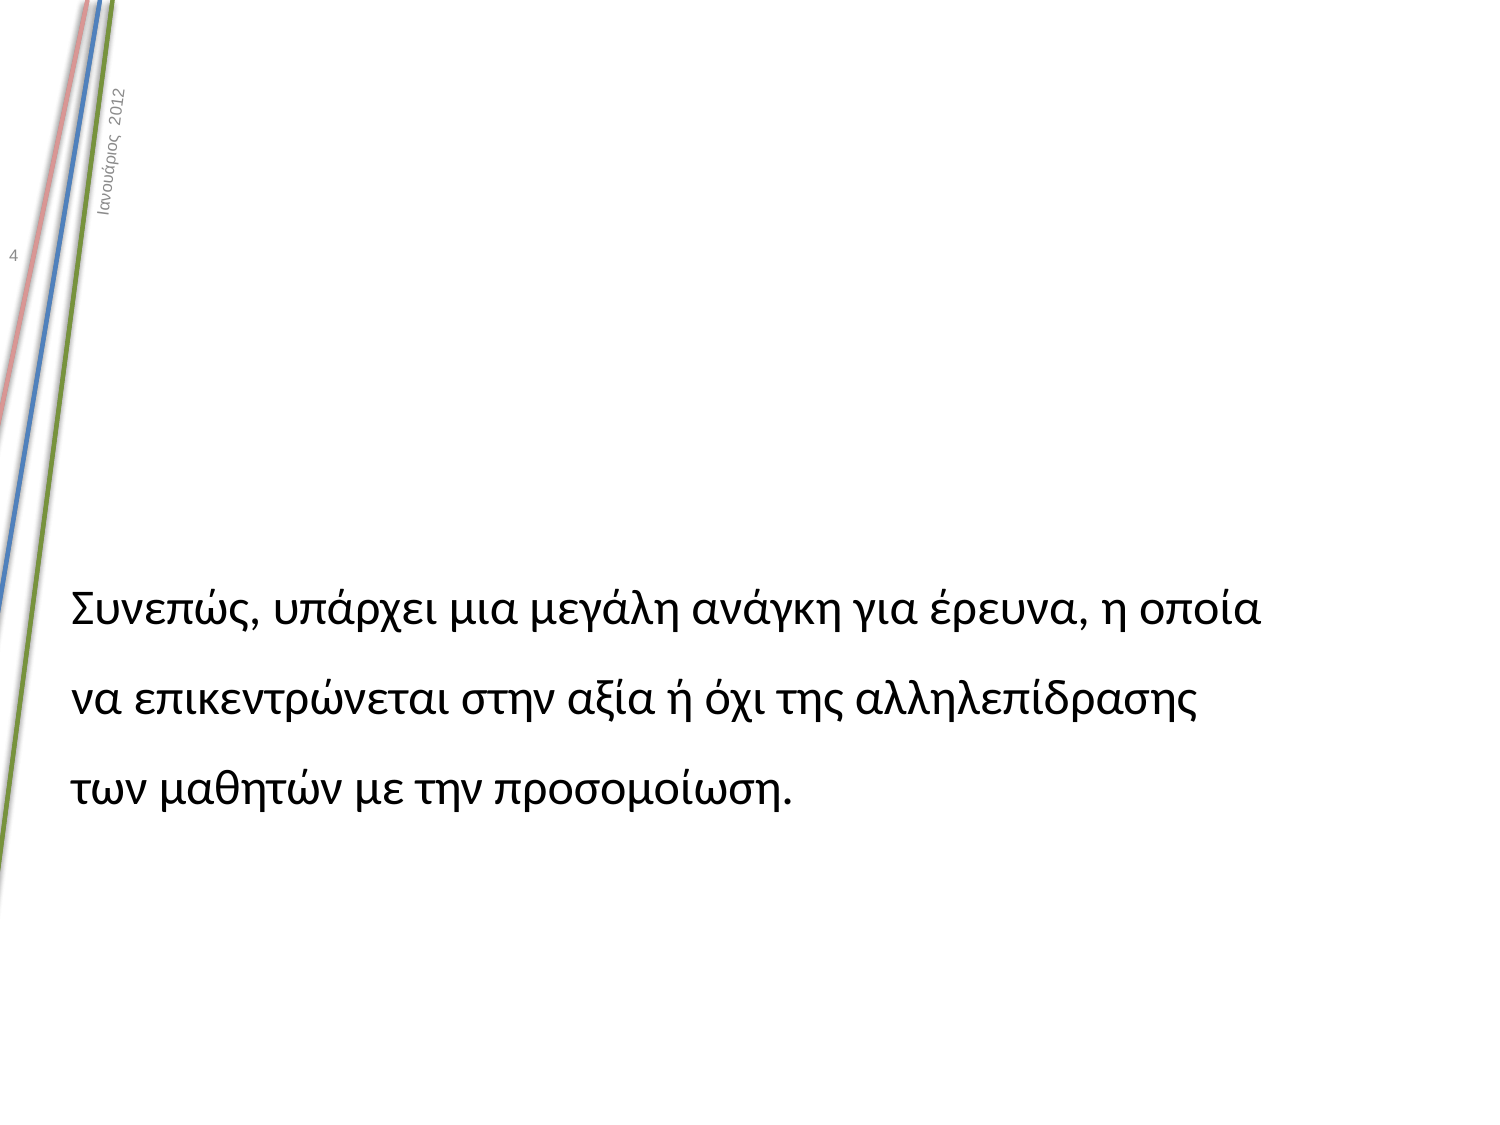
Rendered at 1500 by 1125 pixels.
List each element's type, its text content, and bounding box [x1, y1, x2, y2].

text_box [0, 281, 382, 394]
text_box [0, 412, 526, 538]
list Συνεπώς, υπάρχει μια μεγάλη ανάγκη για έρευνα, η οποία να επικεντρώνεται στην αξία ή όχι της αλληλεπίδρασης των μαθητών με την προσομοίωση. [0, 536, 1287, 1125]
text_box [0, 187, 276, 279]
footer Ιανουάριος 2012 [75, 0, 160, 184]
